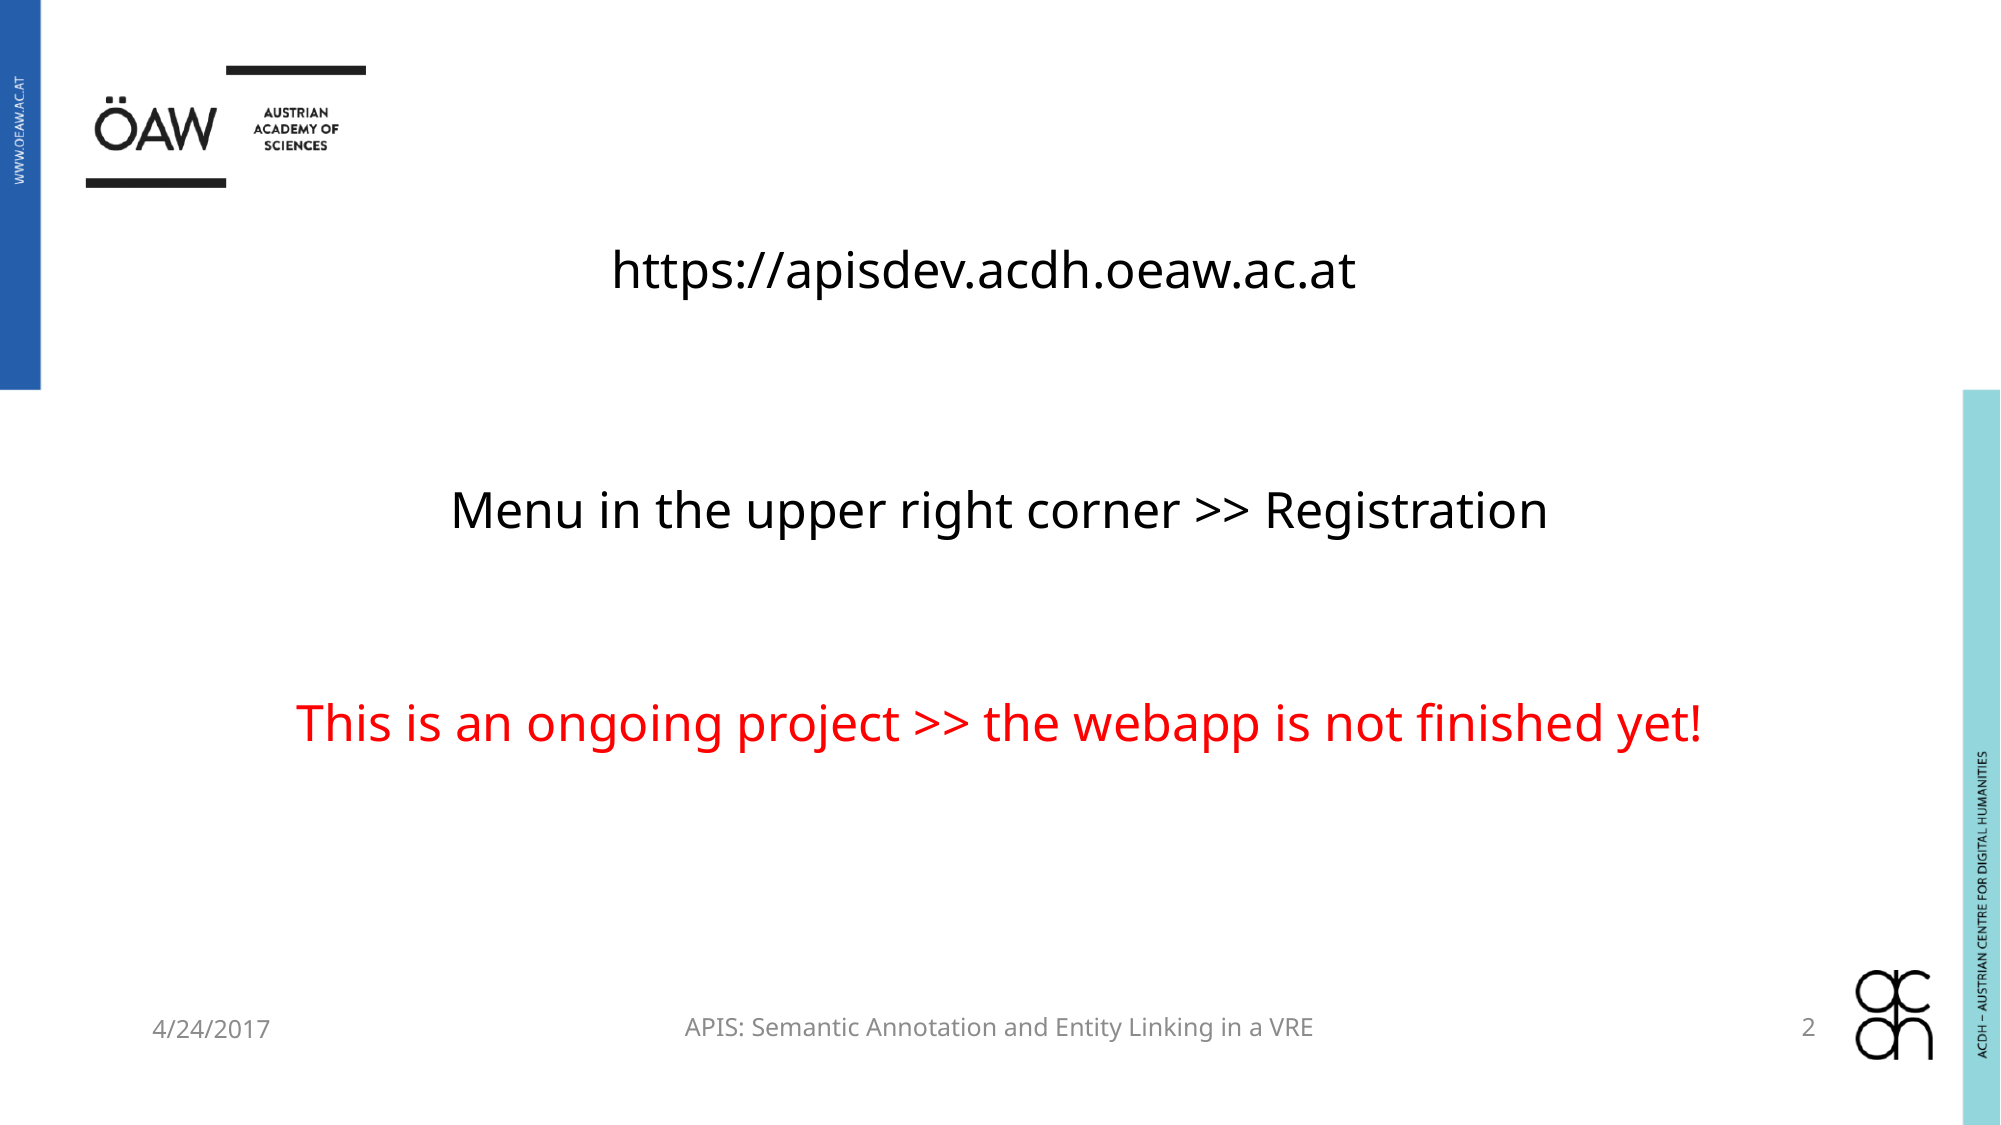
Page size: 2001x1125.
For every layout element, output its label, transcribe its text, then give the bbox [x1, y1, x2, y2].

text_box This is an ongoing project >> the webapp is not finished yet! [281, 683, 1719, 759]
slide_number 2 [1412, 998, 1831, 1059]
title https://apisdev.acdh.oeaw.ac.at [137, 237, 1831, 308]
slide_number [137, 998, 588, 1059]
text_box Menu in the upper right corner >> Registration [435, 471, 1565, 546]
picture [0, 0, 2000, 1125]
footer APIS: Semantic Annotation and Entity Linking in a VRE [662, 998, 1338, 1059]
